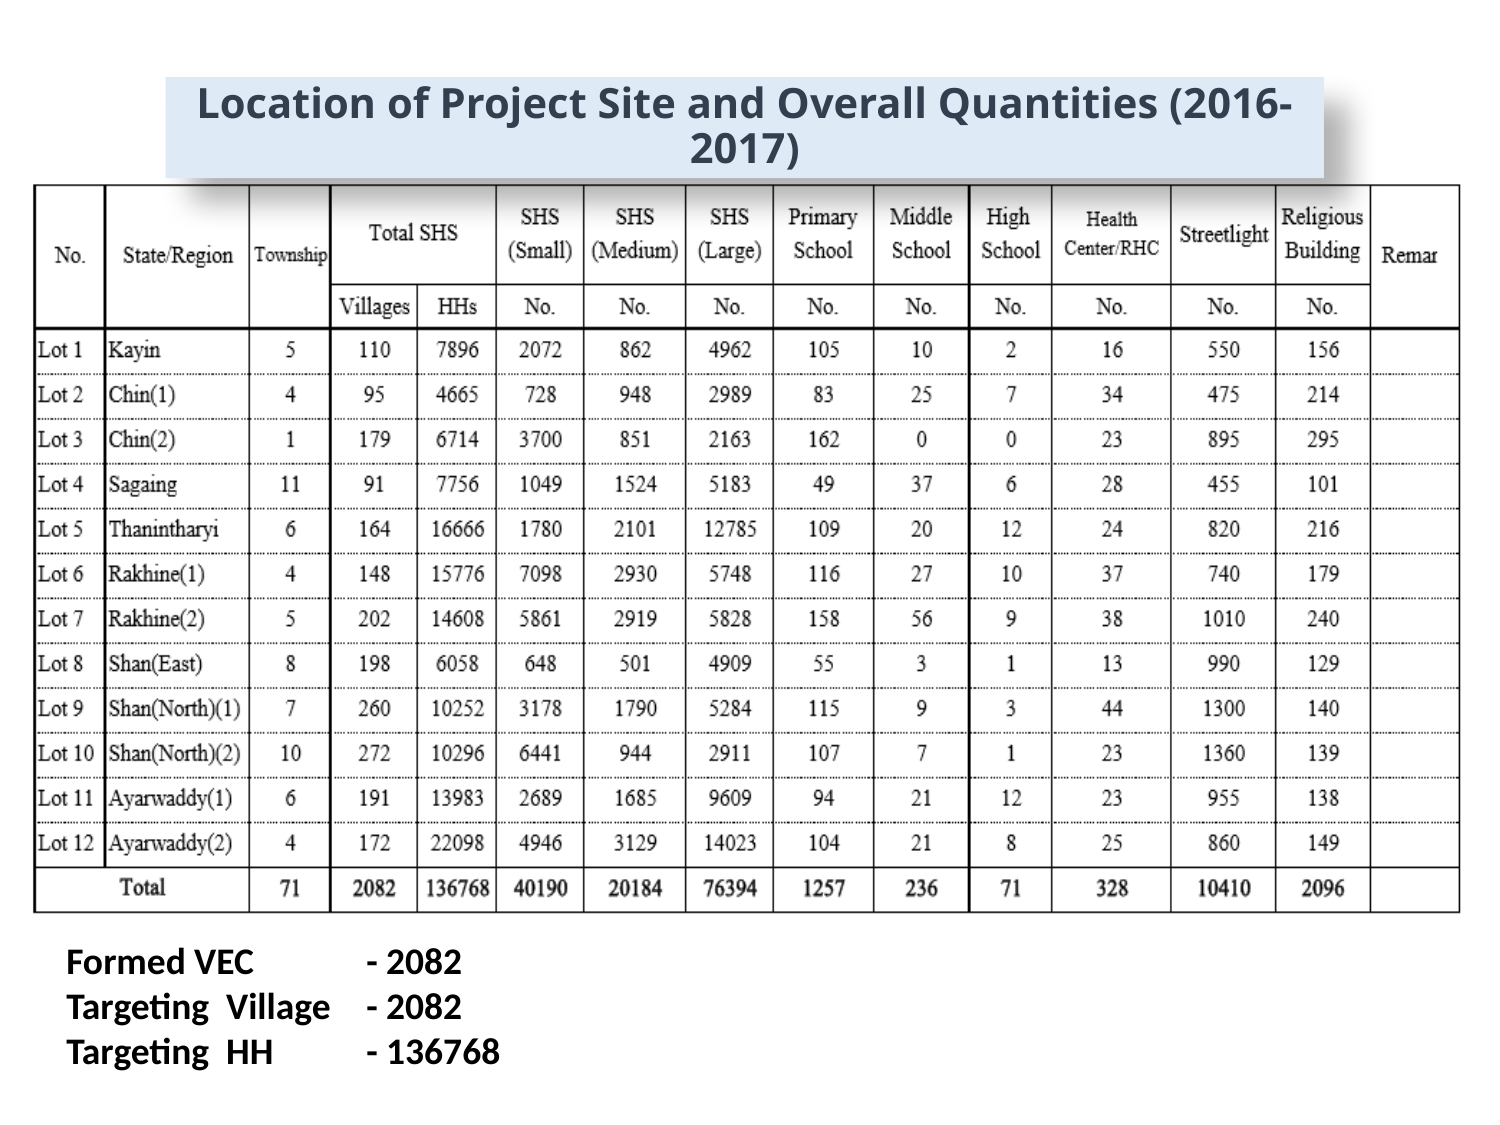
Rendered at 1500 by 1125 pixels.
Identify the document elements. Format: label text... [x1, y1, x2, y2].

picture [7, 173, 1500, 930]
text_box Formed VEC - 2082 Targeting Village - 2082 Targeting HH - 136768 [51, 930, 876, 1080]
text_box Location of Project Site and Overall Quantities (2016-2017) [165, 77, 1324, 173]
